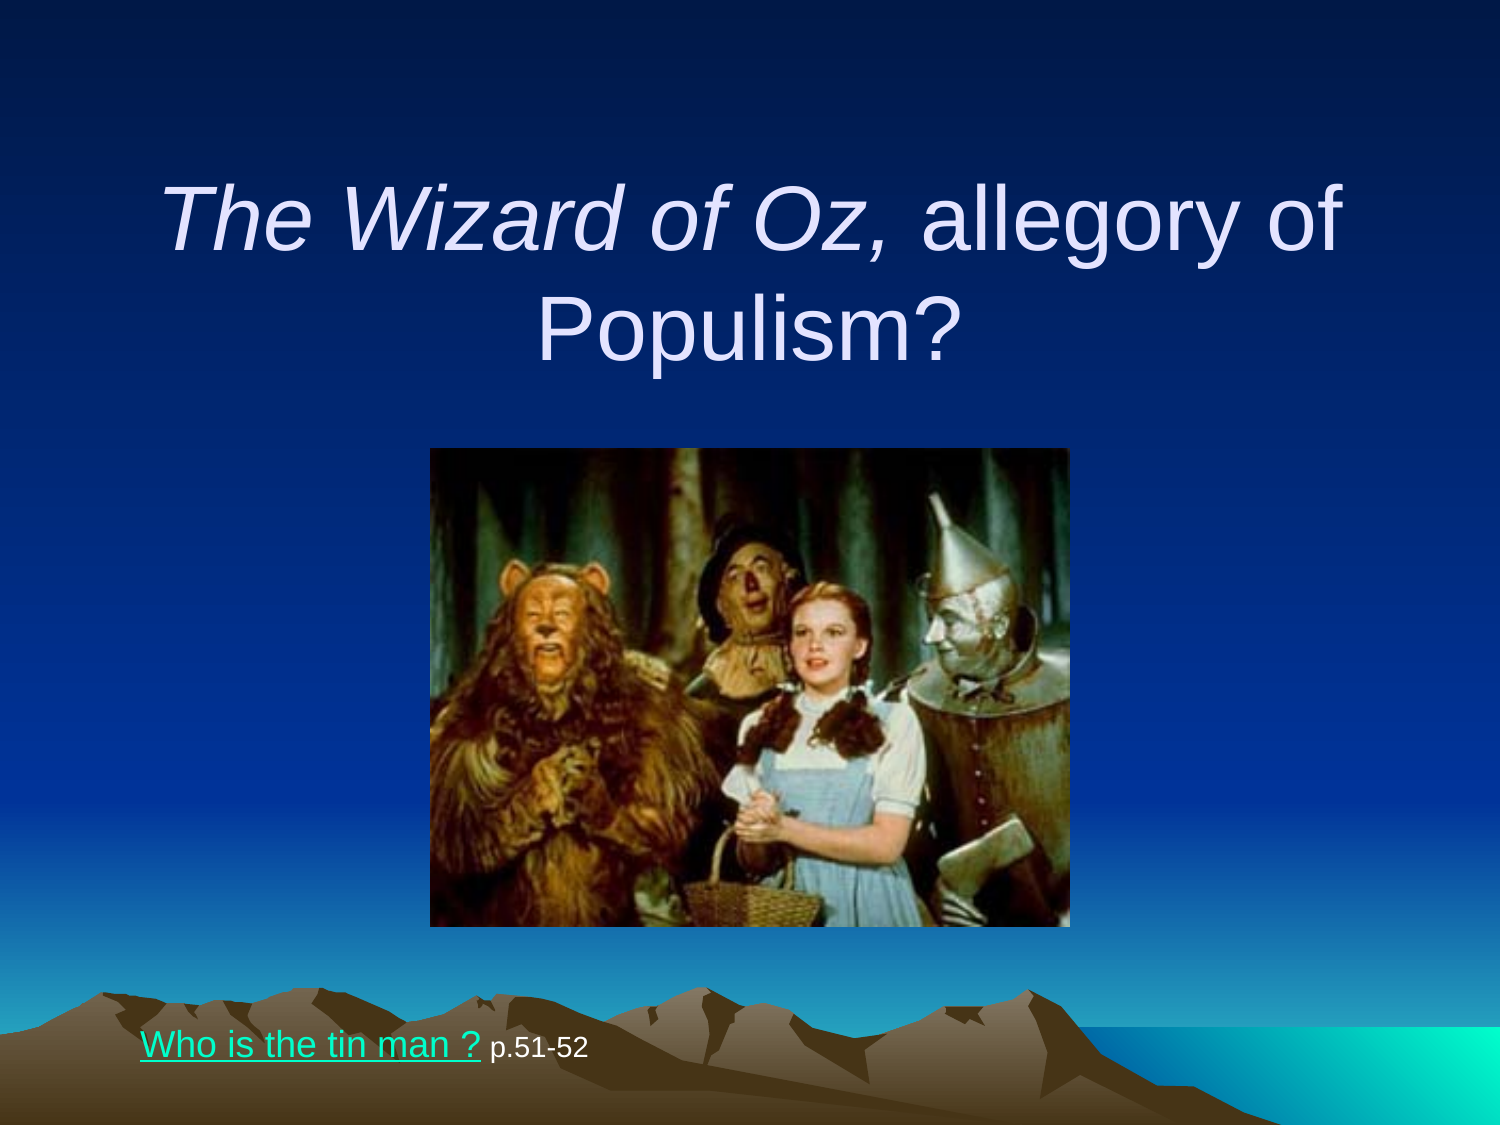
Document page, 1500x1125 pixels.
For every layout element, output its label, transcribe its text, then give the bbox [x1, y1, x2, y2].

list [430, 447, 1070, 928]
text_box Who is the tin man ? p.51-52 [124, 1012, 1070, 1074]
title The Wizard of Oz, allegory of Populism? [75, 174, 1425, 363]
